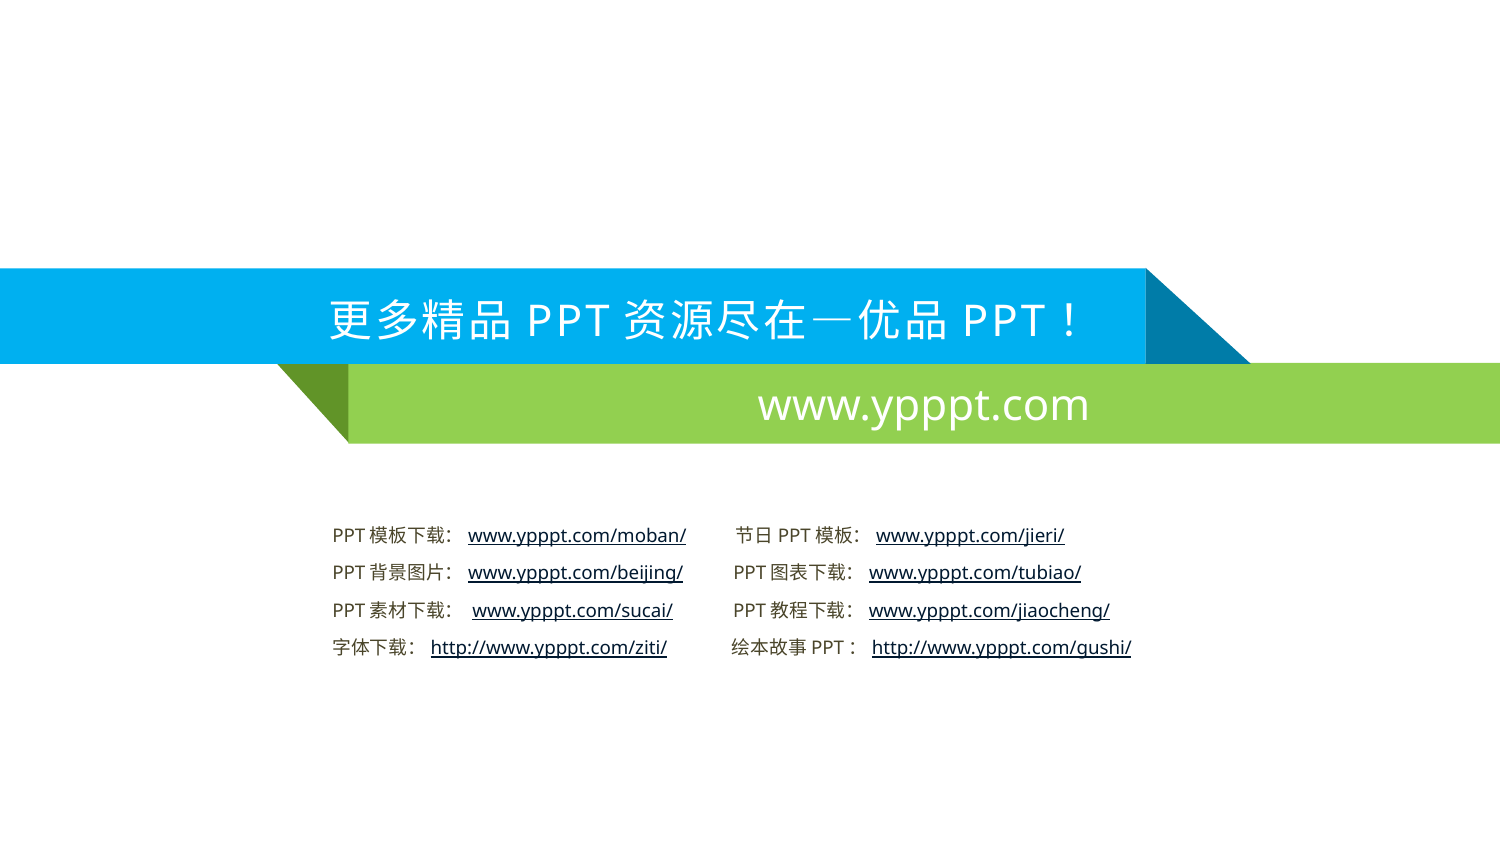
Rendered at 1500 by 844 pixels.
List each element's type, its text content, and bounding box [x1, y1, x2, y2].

text_box www.ypppt.com [347, 362, 1500, 445]
text_box [276, 365, 347, 443]
text_box 更多精品PPT资源尽在—优品PPT！ [0, 267, 1144, 365]
text_box PPT模板下载：www.ypppt.com/moban/ 节日PPT模板：www.ypppt.com/jieri/ PPT背景图片：www.ypppt.com/beijing/ PPT图表下载：www.ypppt.com/tubiao/ PPT素材下载： www.ypppt.com/sucai/ PPT教程下载：www.ypppt.com/jiaocheng/ 字体下载：http://www.ypppt.com/ziti/ 绘本故事PPT：http://www.ypppt.com/gushi/ [317, 482, 1168, 691]
text_box [1144, 265, 1254, 365]
